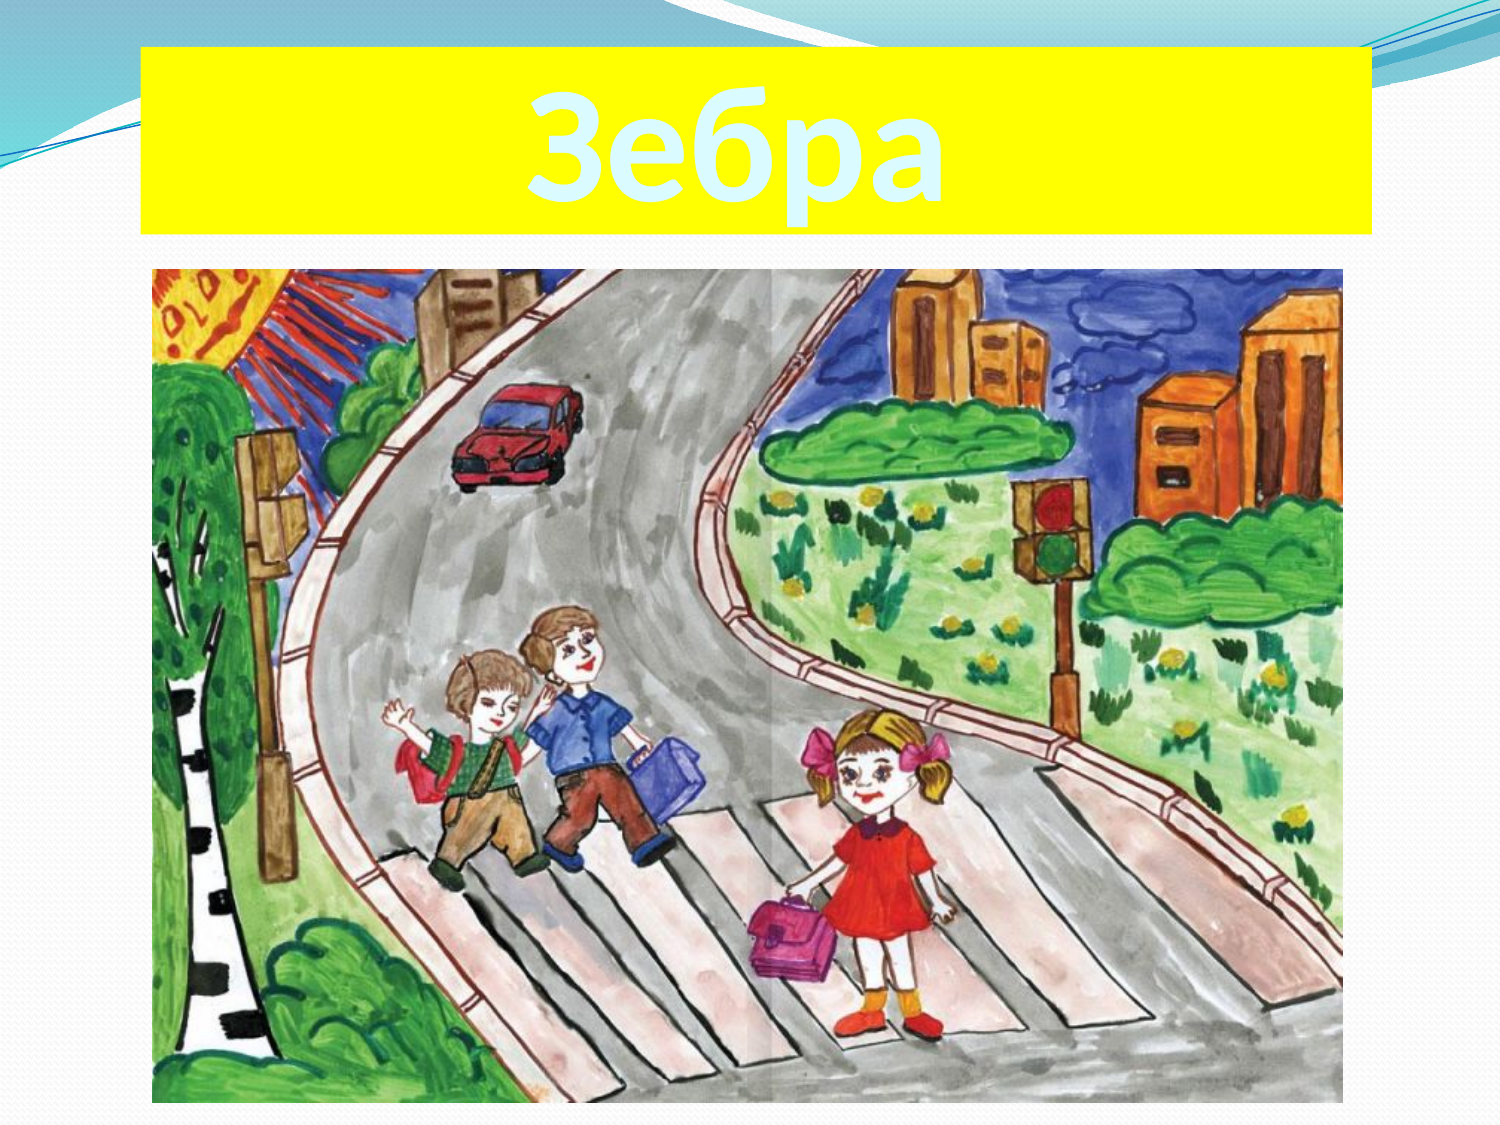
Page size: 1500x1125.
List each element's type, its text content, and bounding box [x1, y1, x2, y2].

text_box Зебра [140, 46, 1372, 235]
picture [152, 269, 1343, 1104]
